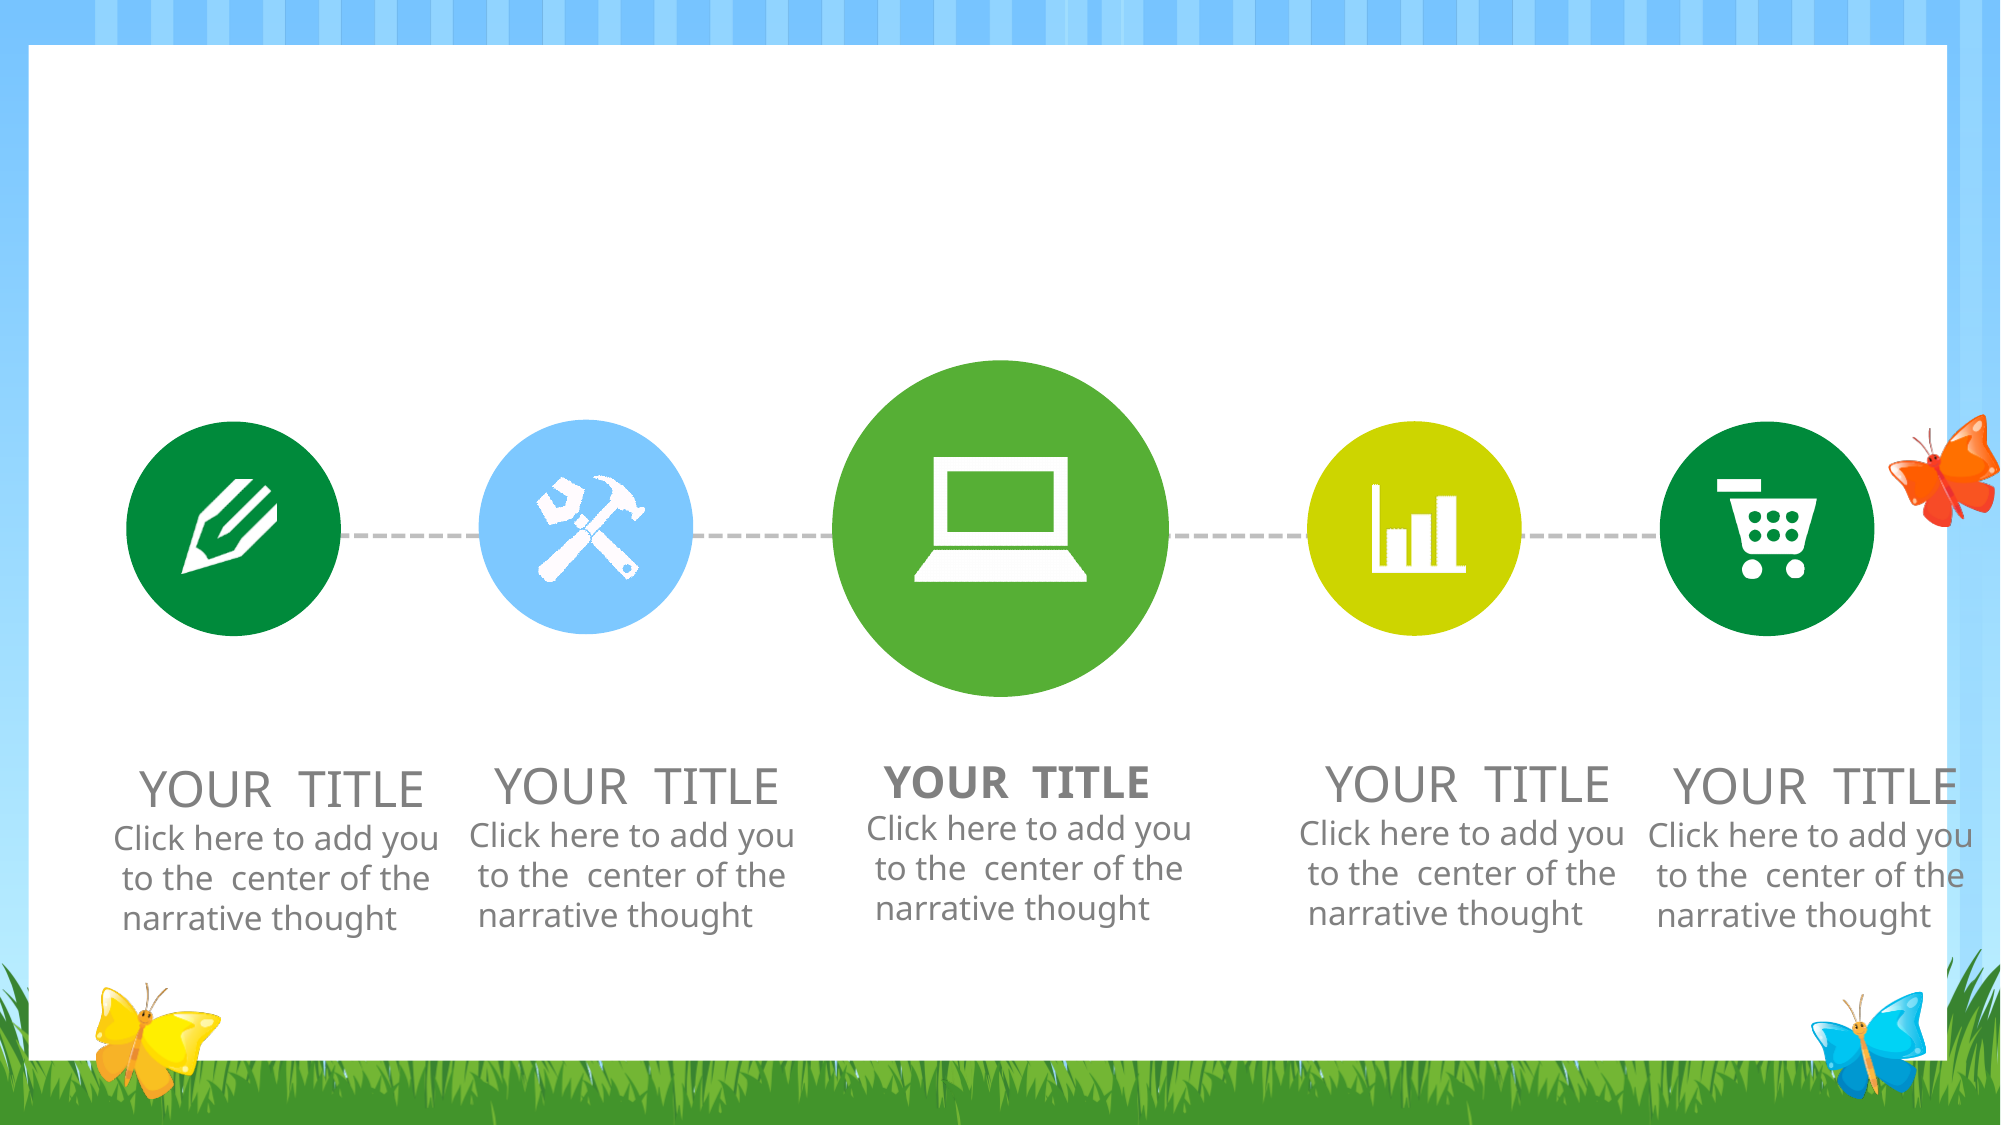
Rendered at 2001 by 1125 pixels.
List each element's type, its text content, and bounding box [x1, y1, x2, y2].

text_box [126, 421, 341, 637]
text_box YOUR TITLE Click here to add you to the center of the narrative thought [453, 746, 812, 942]
text_box YOUR TITLE Click here to add you to the center of the narrative thought [851, 746, 1209, 935]
text_box YOUR TITLE Click here to add you to the center of the narrative thought [98, 749, 456, 945]
text_box [478, 419, 694, 635]
text_box YOUR TITLE Click here to add you to the center of the narrative thought [1283, 744, 1642, 940]
text_box [1307, 421, 1522, 636]
text_box [832, 360, 1169, 697]
text_box YOUR TITLE Click here to add you to the center of the narrative thought [1632, 746, 1990, 942]
text_box [1659, 421, 1875, 637]
picture [0, 0, 2001, 1125]
